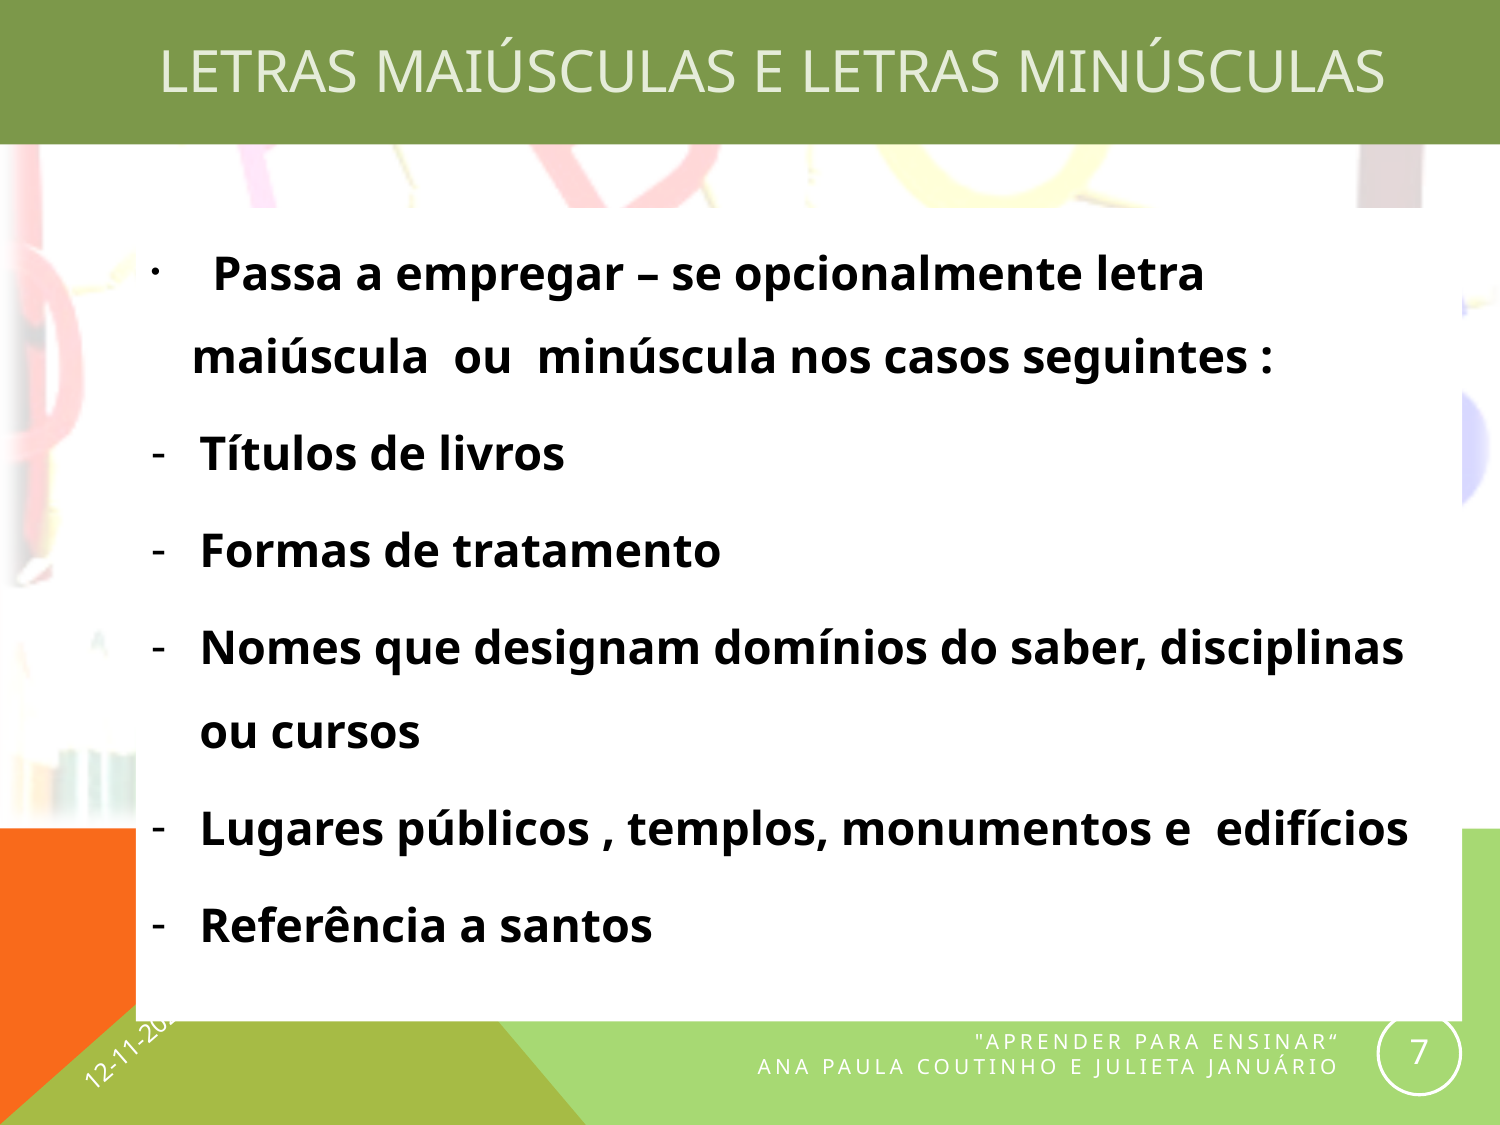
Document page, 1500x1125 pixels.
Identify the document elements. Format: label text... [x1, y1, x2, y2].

title LETRAS MAIÚSCULAS E LETRAS MINÚSCULAS [0, 0, 1500, 145]
footer "Aprender para ensinar“ Ana Paula Coutinho e Julieta Januário [577, 1031, 1352, 1076]
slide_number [65, 849, 357, 1109]
list Passa a empregar – se opcionalmente letra maiúscula ou minúscula nos casos seguintes : Títulos de livros Formas de tratamento Nomes que designam domínios do saber, disciplinas ou cursos Lugares públicos , templos, monumentos e edifícios Referência a santos [135, 208, 1463, 1022]
slide_number 7 [1376, 1010, 1463, 1097]
